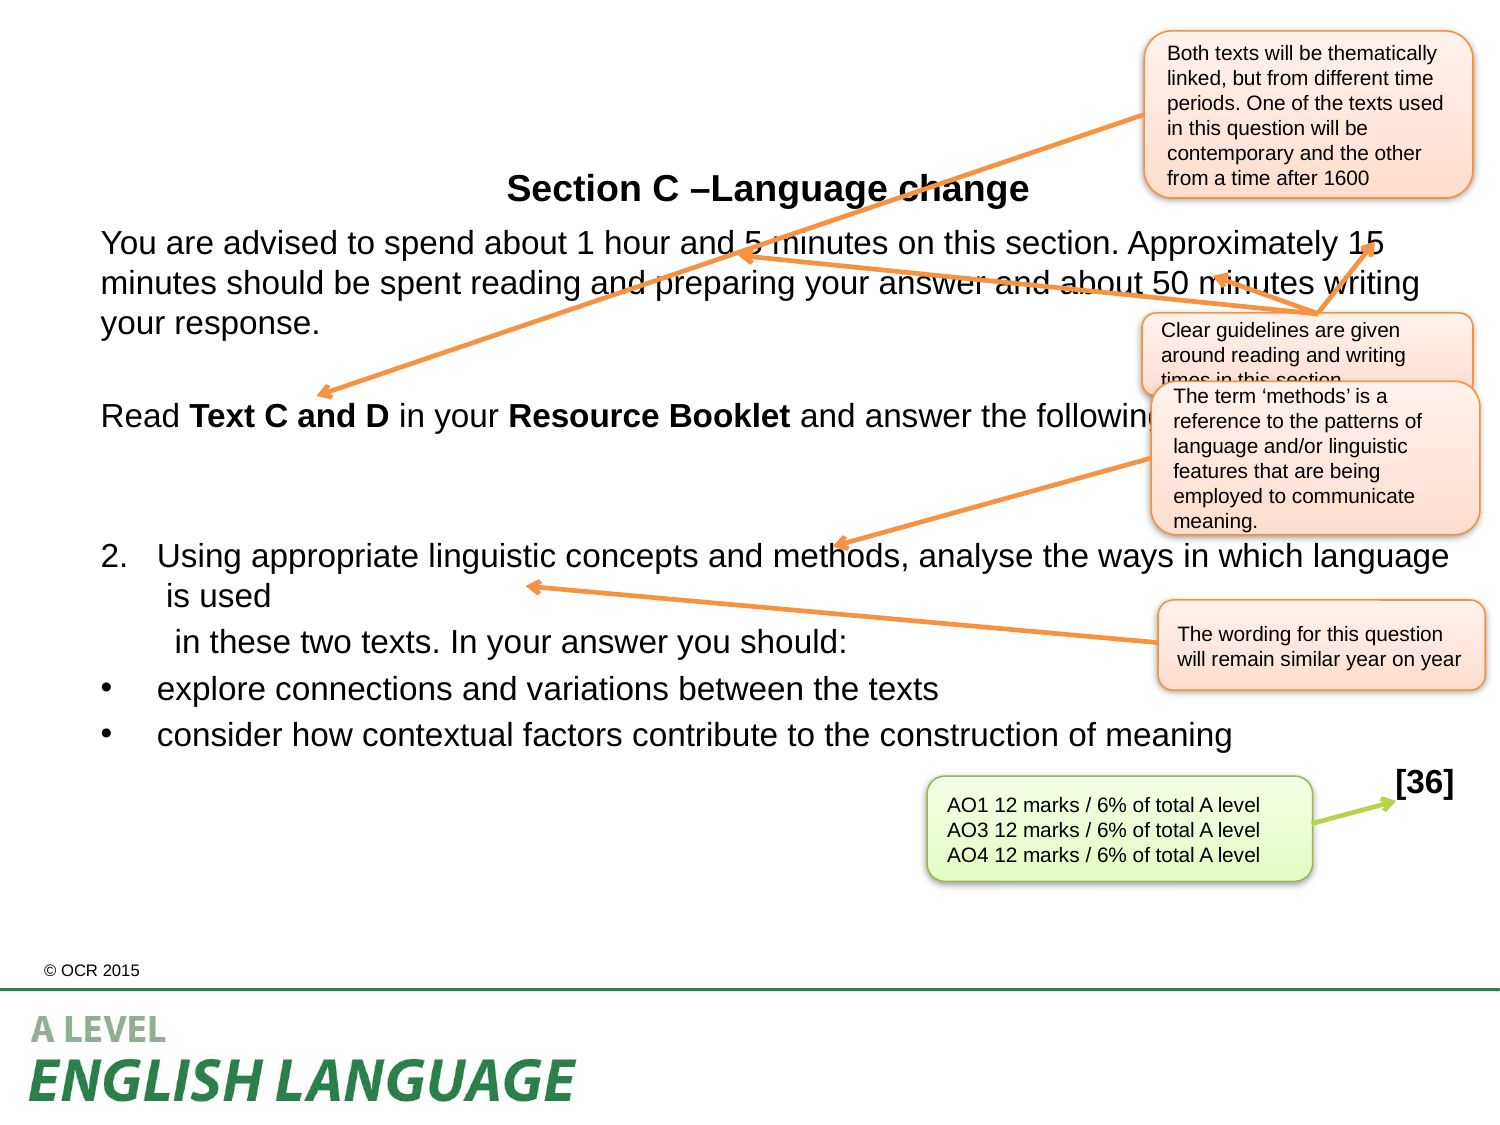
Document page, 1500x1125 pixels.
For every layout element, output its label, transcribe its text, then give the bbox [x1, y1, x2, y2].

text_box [1149, 255, 1312, 315]
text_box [1311, 800, 1397, 824]
text_box Both texts will be thematically linked, but from different time periods. One of the texts used in this question will be contemporary and the other from a time after 1600 [1143, 30, 1474, 199]
text_box Clear guidelines are given around reading and writing times in this section. [1149, 312, 1474, 391]
text_box AO1 12 marks / 6% of total A level AO3 12 marks / 6% of total A level AO4 12 marks / 6% of total A level [926, 775, 1314, 883]
picture [0, 988, 1500, 1125]
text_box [525, 585, 1159, 643]
text_box The wording for this question will remain similar year on year [1157, 599, 1487, 692]
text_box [832, 457, 1152, 547]
text_box The term ‘methods’ is a reference to the patterns of language and/or linguistic features that are being employed to communicate meaning. [1150, 380, 1481, 536]
list Section C –Language change You are advised to spend about 1 hour and 5 minutes on this section. Approximately 15 minutes should be spent reading and preparing your answer and about 50 minutes writing your response. Read Text C and D in your Resource Booklet and answer the following question. Using appropriate linguistic concepts and methods, analyse the ways in which language is used in these two texts. In your answer you should: explore connections and variations between the texts consider how contextual factors contribute to the construction of meaning [36] [85, 34, 1470, 997]
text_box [1317, 241, 1376, 314]
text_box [1212, 275, 1312, 314]
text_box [316, 114, 1145, 397]
